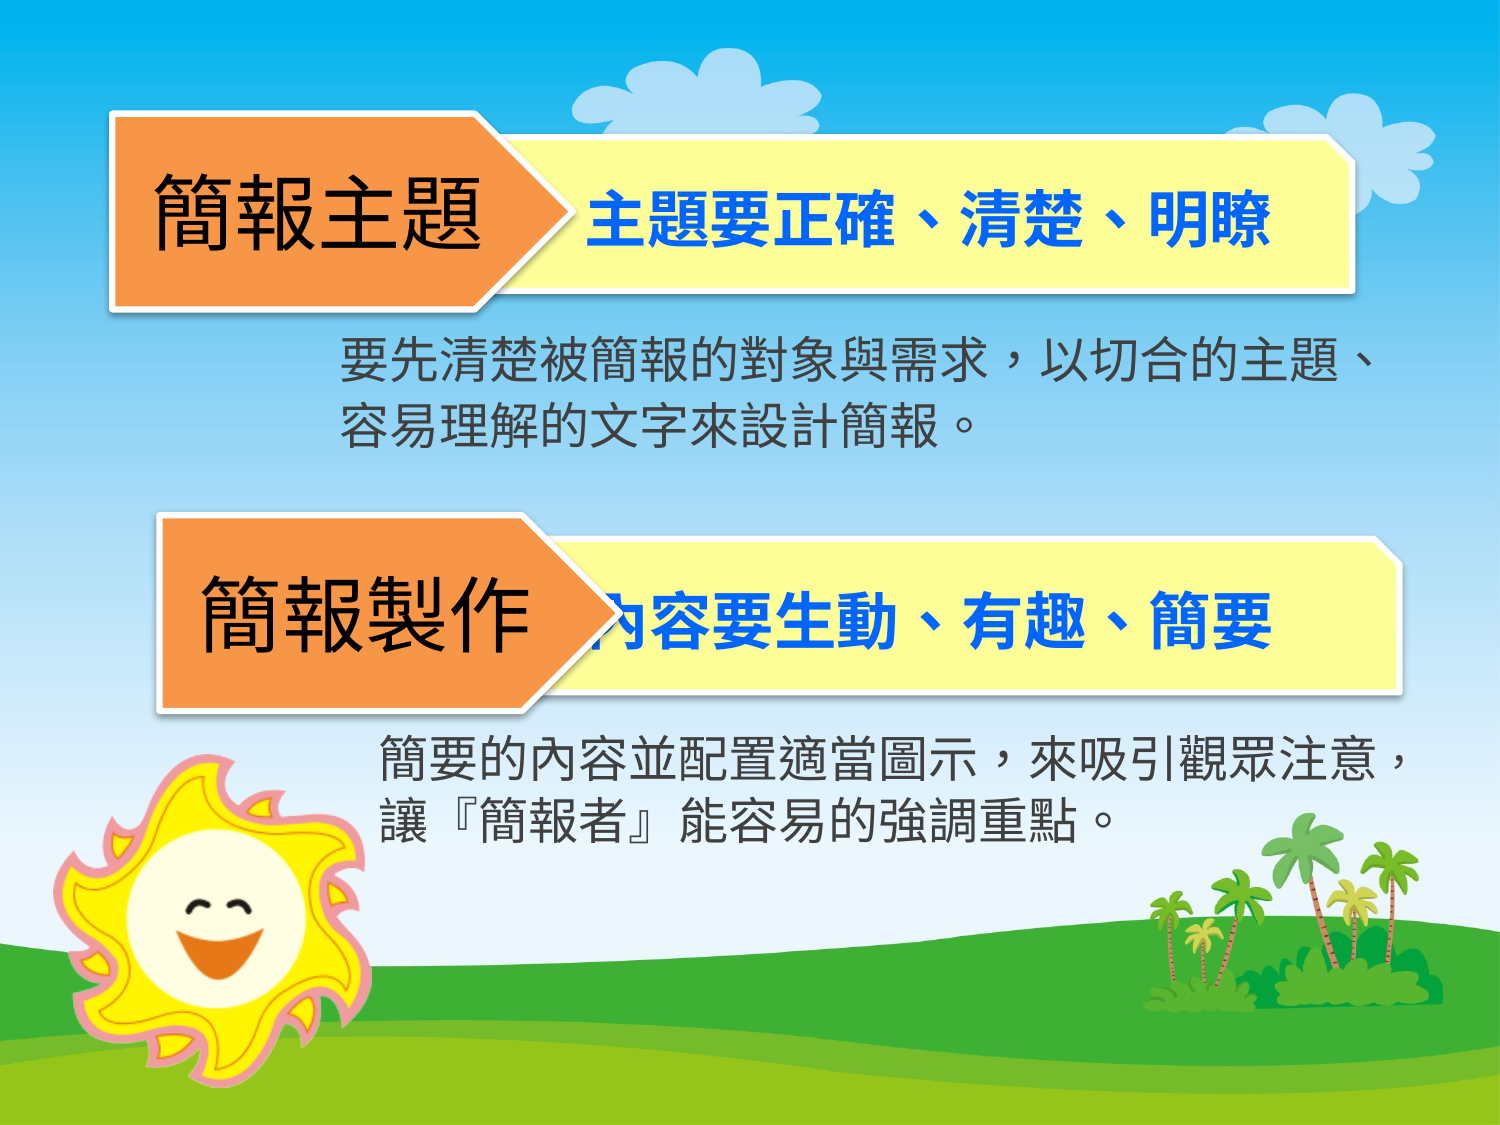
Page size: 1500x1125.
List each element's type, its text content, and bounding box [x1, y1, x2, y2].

text_box 容易理解的文字來設計簡報。 [324, 387, 1128, 463]
text_box 主題要正確、清楚、明瞭 [503, 134, 1356, 294]
text_box 簡要的內容並配置適當圖示，來吸引觀眾注意， [363, 719, 1447, 795]
text_box 簡報主題 [109, 110, 576, 313]
text_box 簡報製作 [156, 512, 624, 715]
picture [0, 48, 1500, 1125]
text_box 讓『簡報者』能容易的強調重點。 [376, 782, 1167, 857]
text_box 內容要生動、有趣、簡要 [550, 535, 1403, 696]
text_box 要先清楚被簡報的對象與需求，以切合的主題、 [324, 321, 1388, 397]
